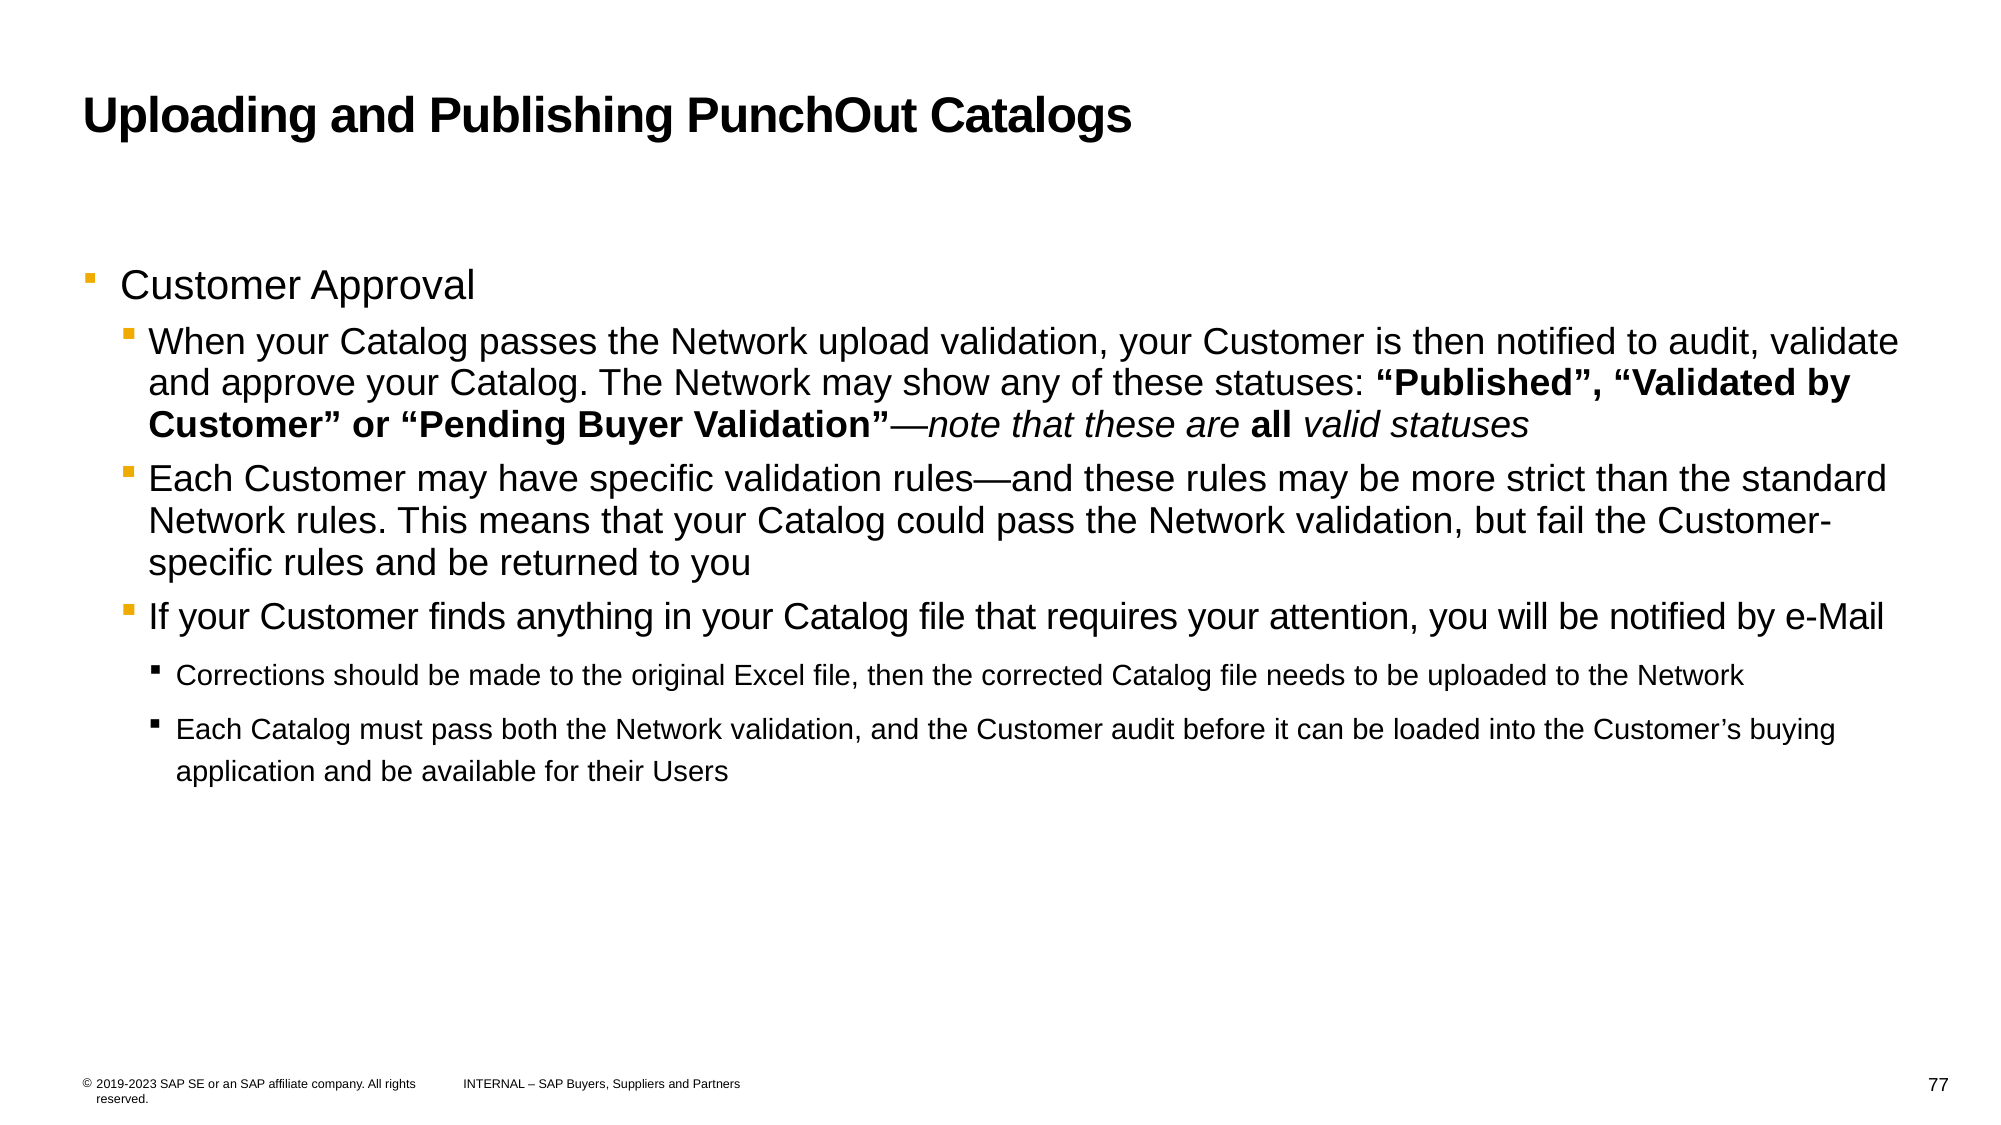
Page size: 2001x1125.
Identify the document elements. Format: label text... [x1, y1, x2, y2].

list Customer Approval When your Catalog passes the Network upload validation, your Customer is then notified to audit, validate and approve your Catalog. The Network may show any of these statuses: “Published”, “Validated by Customer” or “Pending Buyer Validation”—note that these are all valid statuses Each Customer may have specific validation rules—and these rules may be more strict than the standard Network rules. This means that your Catalog could pass the Network validation, but fail the Customer-specific rules and be returned to you If your Customer finds anything in your Catalog file that requires your attention, you will be notified by e-Mail Corrections should be made to the original Excel file, then the corrected Catalog file needs to be uploaded to the Network Each Catalog must pass both the Network validation, and the Customer audit before it can be loaded into the Customer’s buying application and be available for their Users [82, 265, 1918, 1040]
title Uploading and Publishing PunchOut Catalogs [82, 82, 1918, 144]
